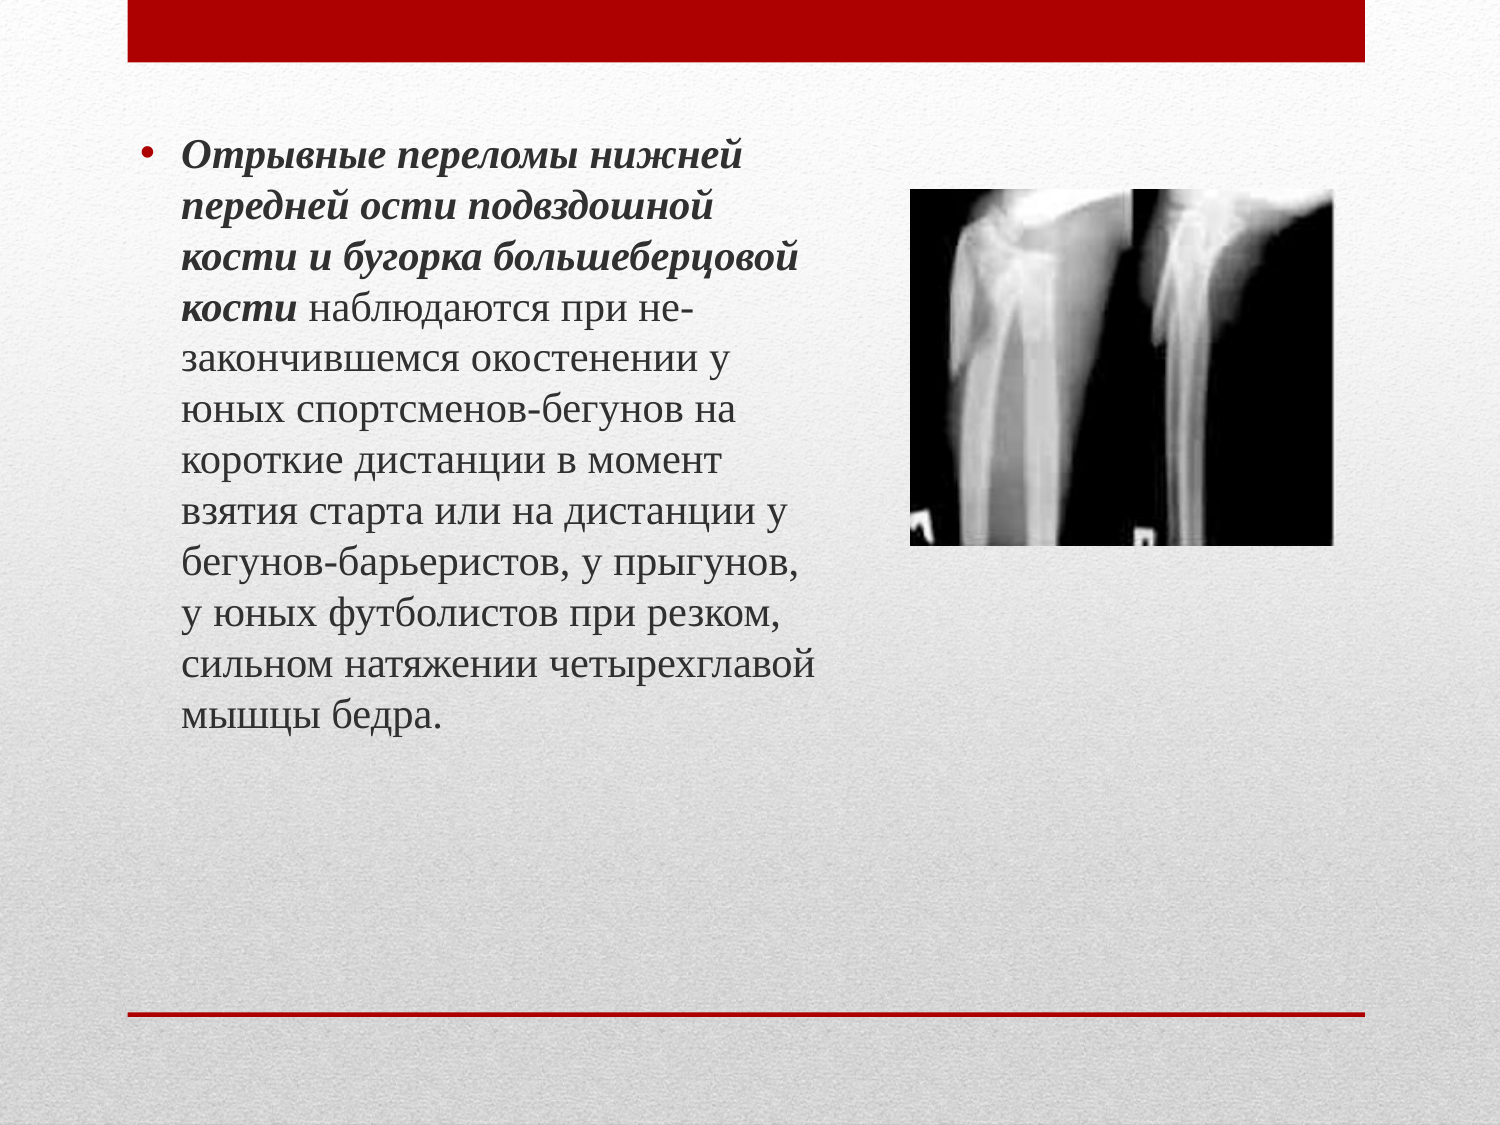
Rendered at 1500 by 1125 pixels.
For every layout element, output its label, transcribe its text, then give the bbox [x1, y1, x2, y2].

list Отрывные переломы нижней передней ости подвздошной кости и бугорка большеберцовой кости наблюдаются при не-закончившемся окостенении у юных спортсменов-бегунов на короткие дис­танции в момент взятия старта или на дистанции у бегунов-барьеристов, у прыгунов, у юных футболистов при рез­ком, сильном натяжении четырехглавой мышцы бедра. [125, 112, 833, 750]
picture [909, 188, 1337, 547]
